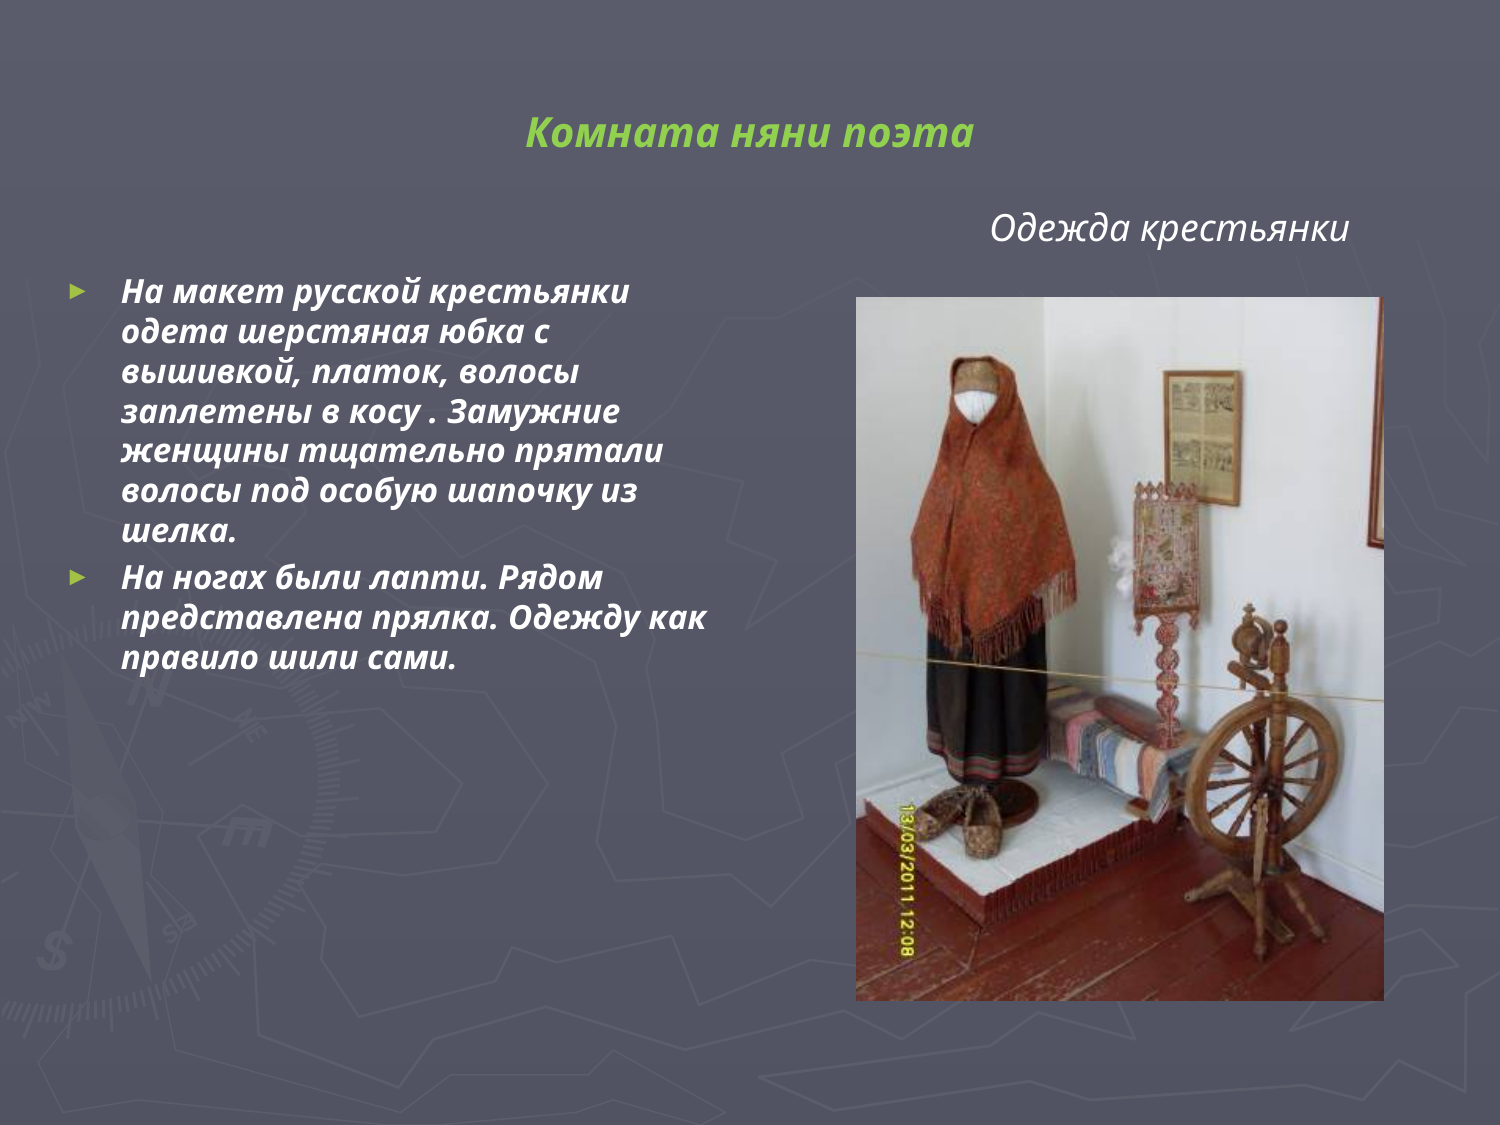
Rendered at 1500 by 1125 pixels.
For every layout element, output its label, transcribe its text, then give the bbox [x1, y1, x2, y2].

list На макет русской крестьянки одета шерстяная юбка с вышивкой, платок, волосы заплетены в косу . Замужние женщины тщательно прятали волосы под особую шапочку из шелка. На ногах были лапти. Рядом представлена прялка. Одежду как правило шили сами. [49, 262, 738, 1001]
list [855, 297, 1384, 1001]
text_box Одежда крестьянки [974, 196, 1388, 257]
title Комната няни поэта [49, 37, 1451, 226]
